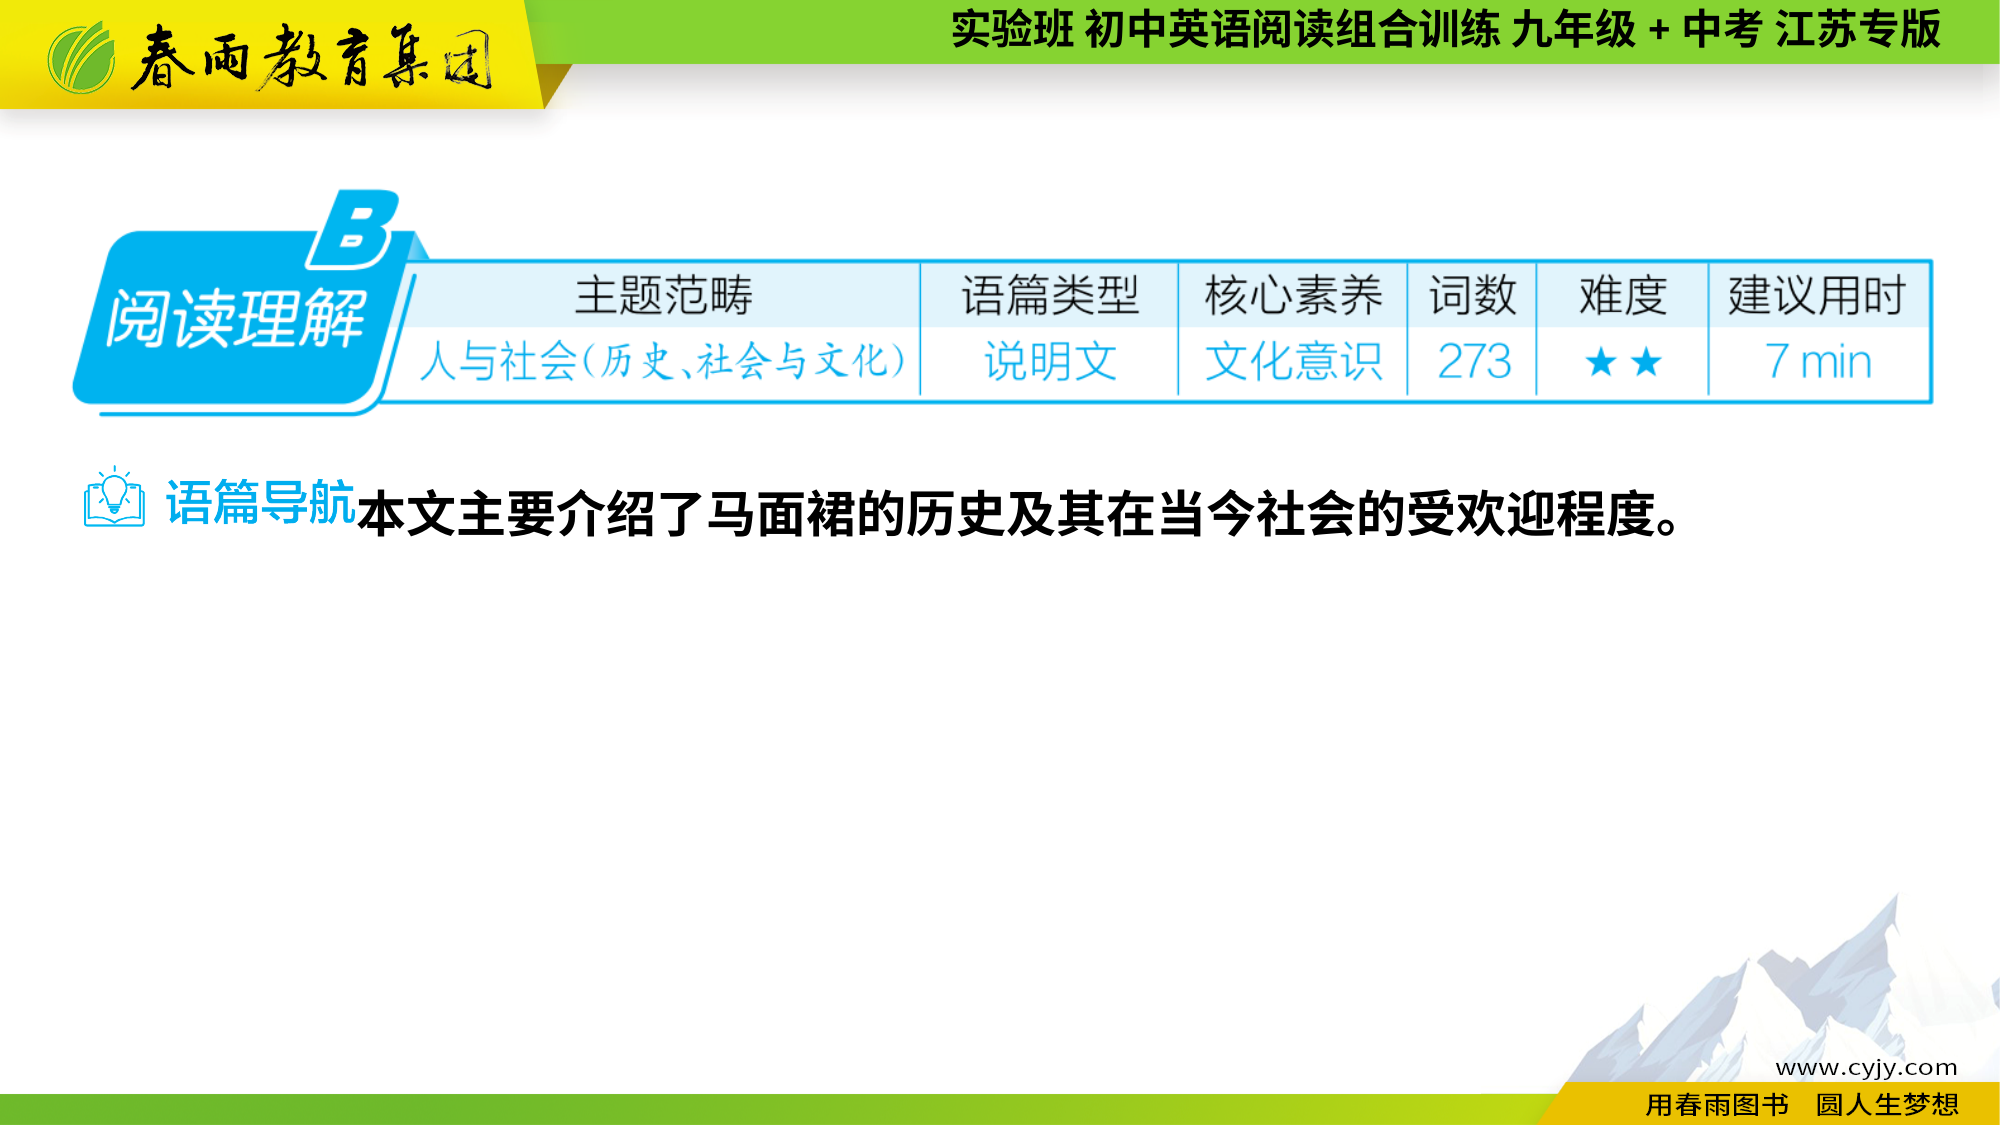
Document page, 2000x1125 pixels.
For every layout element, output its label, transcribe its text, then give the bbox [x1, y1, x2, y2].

list 本文主要介绍了马面裙的历史及其在当今社会的受欢迎程度。 [59, 444, 1944, 540]
picture [0, 0, 2000, 1125]
